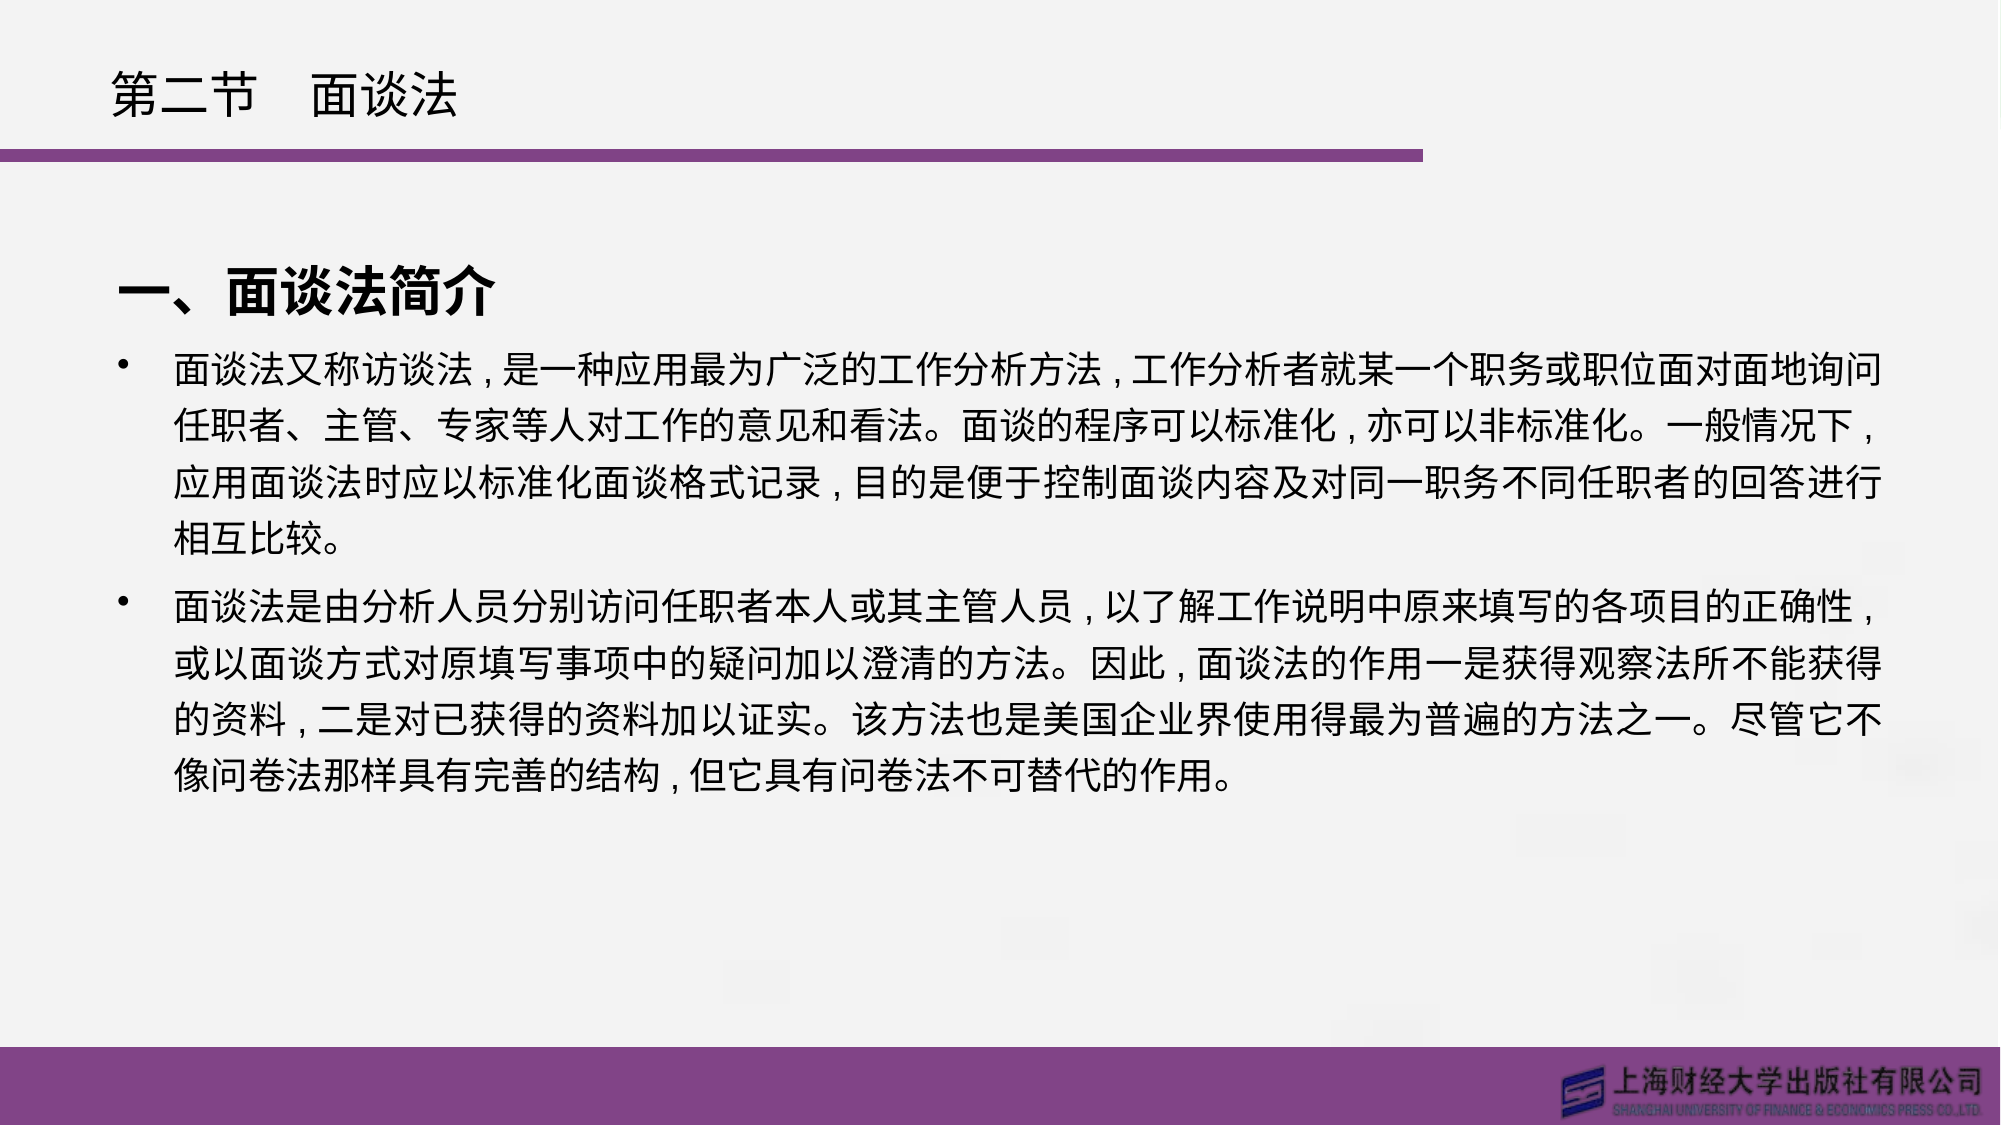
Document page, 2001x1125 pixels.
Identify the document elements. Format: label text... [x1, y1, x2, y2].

list 一、面谈法简介 面谈法又称访谈法,是一种应用最为广泛的工作分析方法,工作分析者就某一个职务或职位面对面地询问任职者、主管、专家等人对工作的意见和看法。面谈的程序可以标准化,亦可以非标准化。一般情况下,应用面谈法时应以标准化面谈格式记录,目的是便于控制面谈内容及对同一职务不同任职者的回答进行相互比较。 面谈法是由分析人员分别访问任职者本人或其主管人员,以了解工作说明中原来填写的各项目的正确性,或以面谈方式对原填写事项中的疑问加以澄清的方法。因此,面谈法的作用一是获得观察法所不能获得的资料,二是对已获得的资料加以证实。该方法也是美国企业界使用得最为普遍的方法之一。尽管它不像问卷法那样具有完善的结构,但它具有问卷法不可替代的作用。 [102, 233, 1898, 1032]
title 第二节 面谈法 [94, 42, 1451, 146]
picture [0, 0, 2001, 1125]
